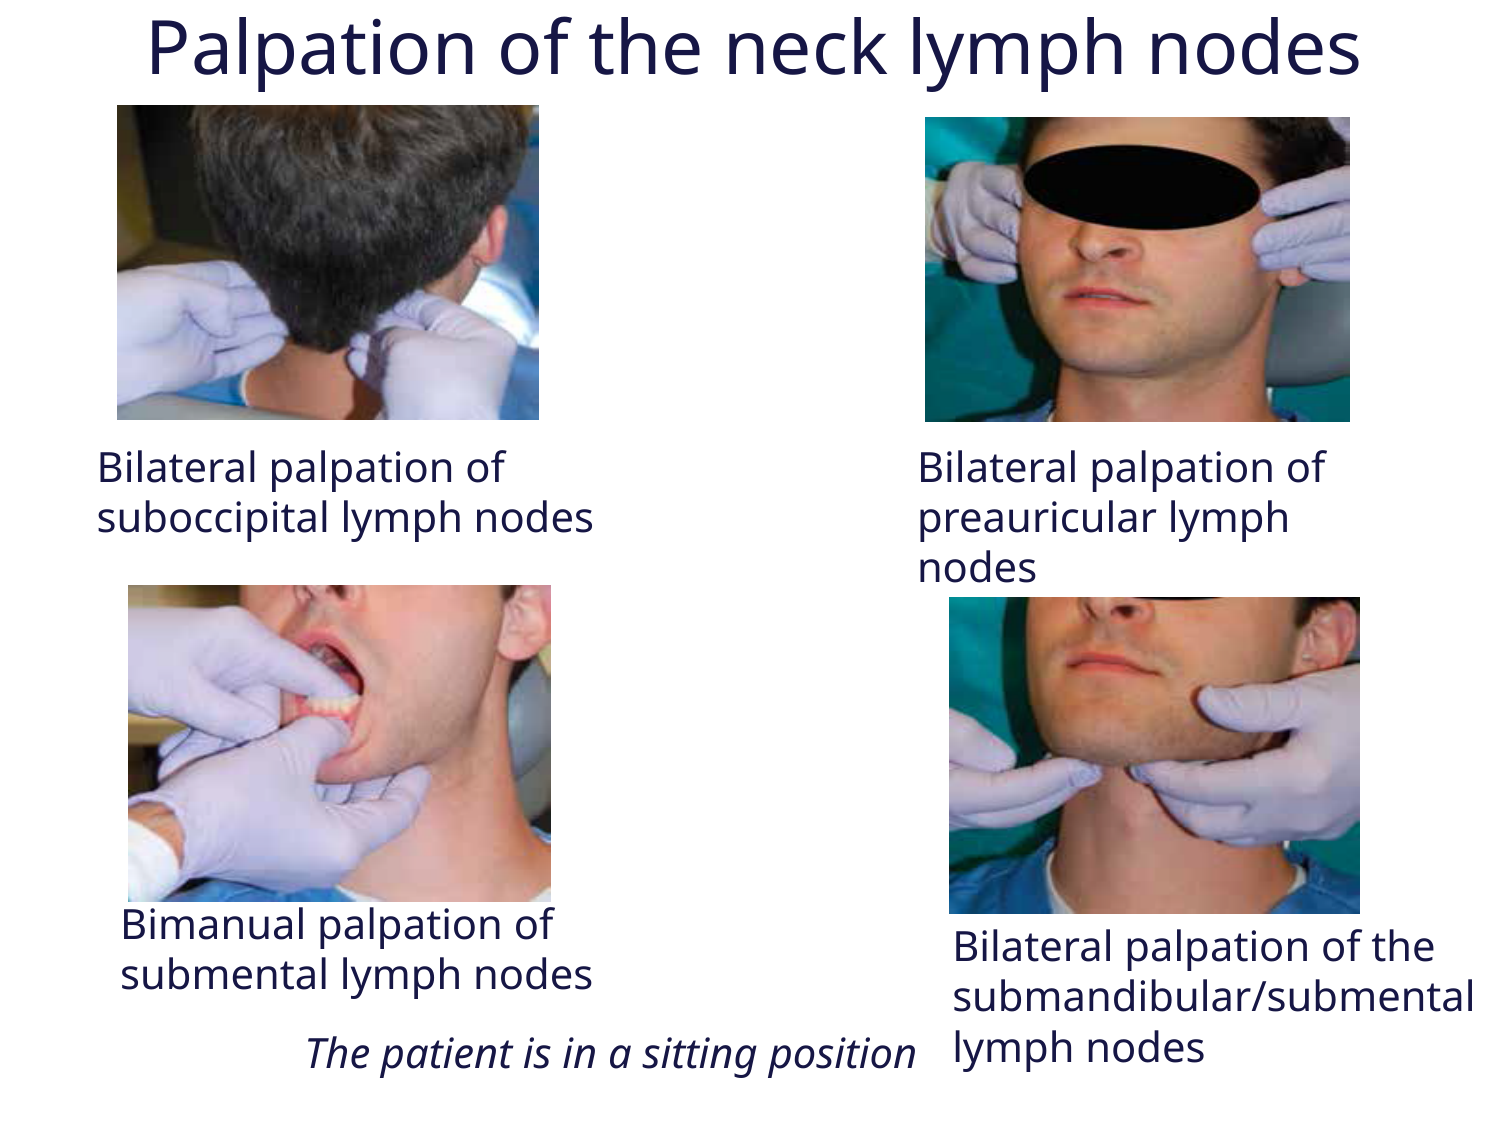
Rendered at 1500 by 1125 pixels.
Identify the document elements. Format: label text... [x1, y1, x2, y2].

picture [948, 597, 1360, 915]
title Palpation of the neck lymph nodes [79, 0, 1430, 92]
picture [925, 116, 1351, 423]
picture [128, 585, 551, 902]
text_box The patient is in a sitting position [289, 1019, 956, 1085]
text_box Bimanual palpation of submental lymph nodes [105, 890, 692, 1006]
text_box Bilateral palpation of the submandibular/submental lymph nodes [937, 912, 1500, 1125]
text_box Bilateral palpation of suboccipital lymph nodes [81, 433, 621, 549]
text_box Bilateral palpation of preauricular lymph nodes [902, 433, 1430, 599]
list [116, 105, 540, 420]
